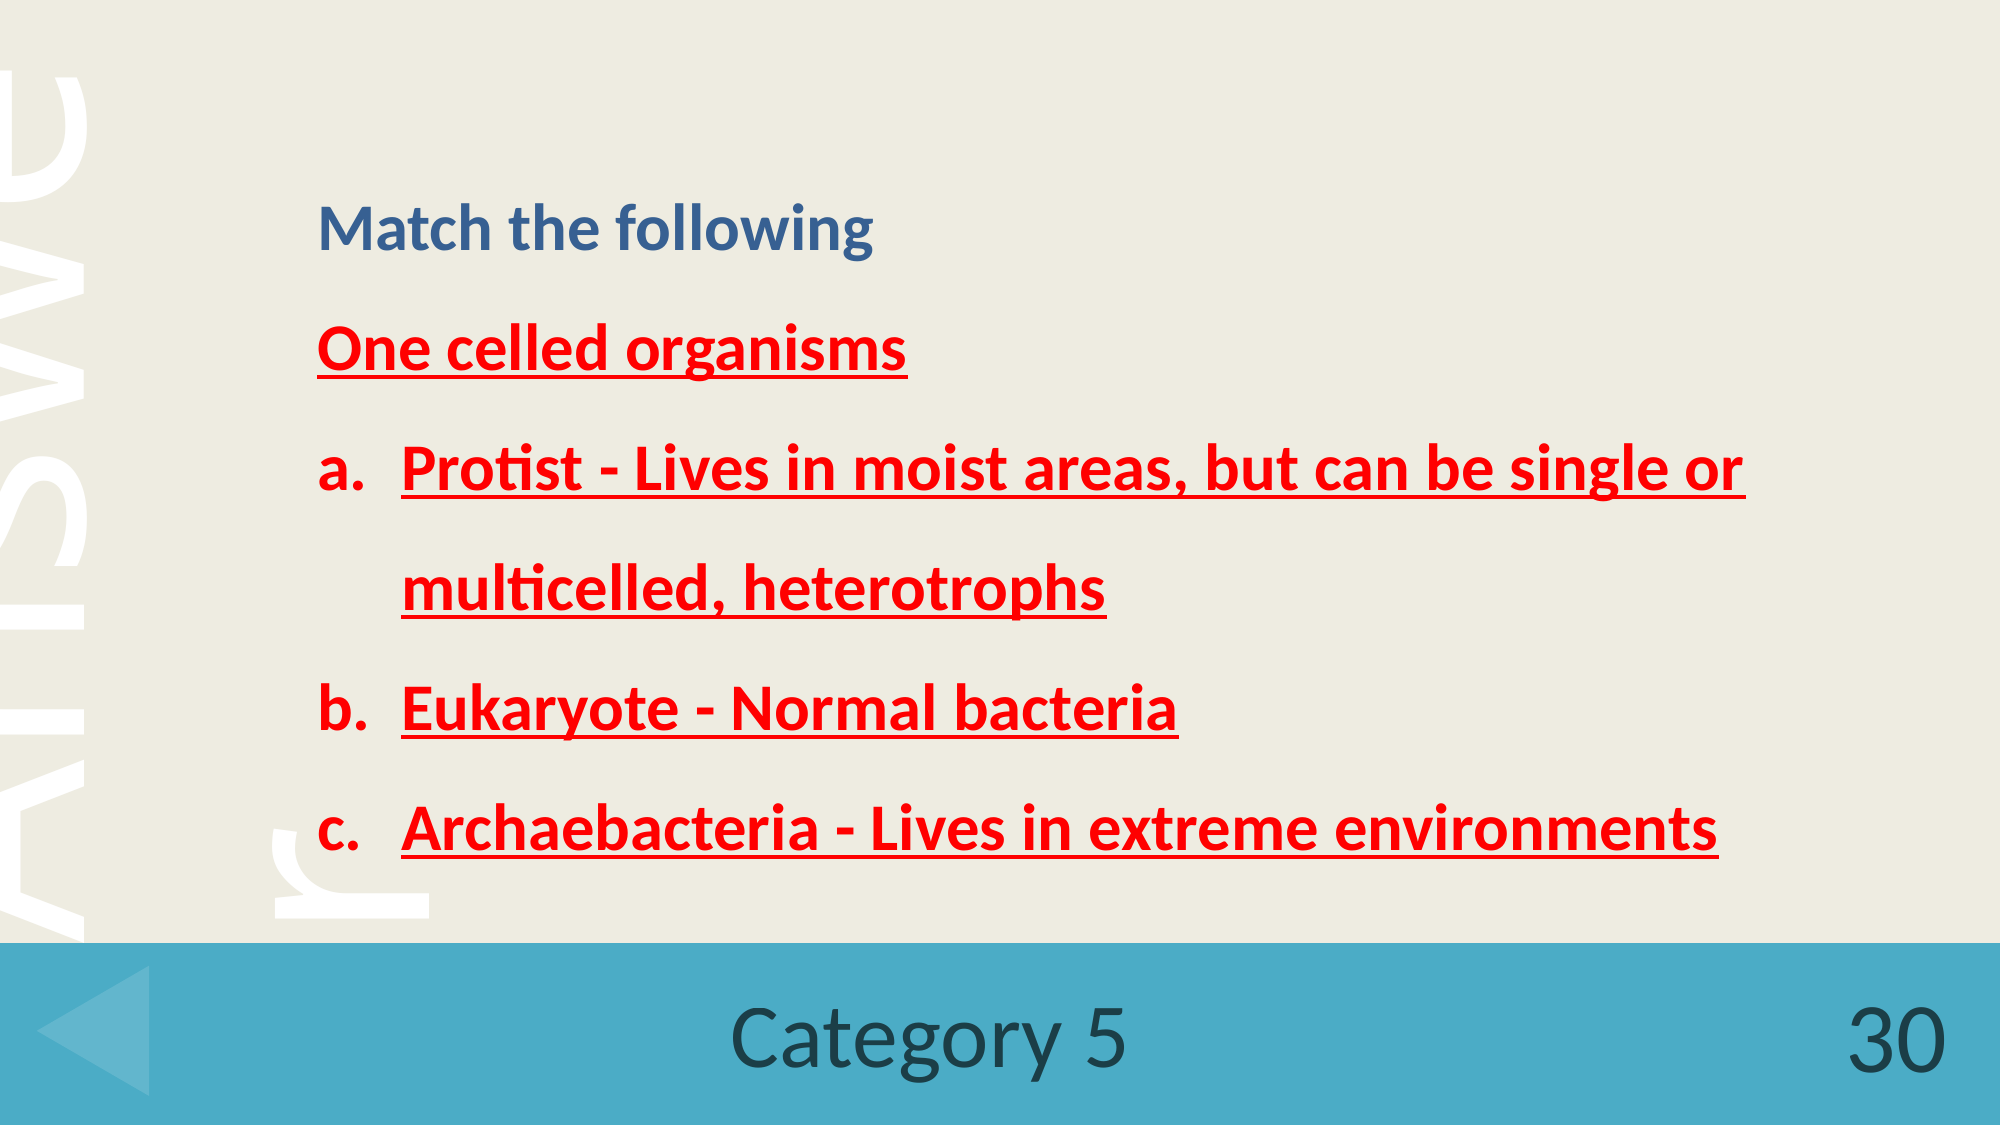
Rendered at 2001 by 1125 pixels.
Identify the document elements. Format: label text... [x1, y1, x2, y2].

list 30 [1831, 967, 1963, 1097]
title Category 5 [30, 937, 1831, 1125]
list Match the following One celled organisms Protist - Lives in moist areas, but can be single or multicelled, heterotrophs Eukaryote - Normal bacteria Archaebacteria - Lives in extreme environments [302, 99, 1943, 908]
